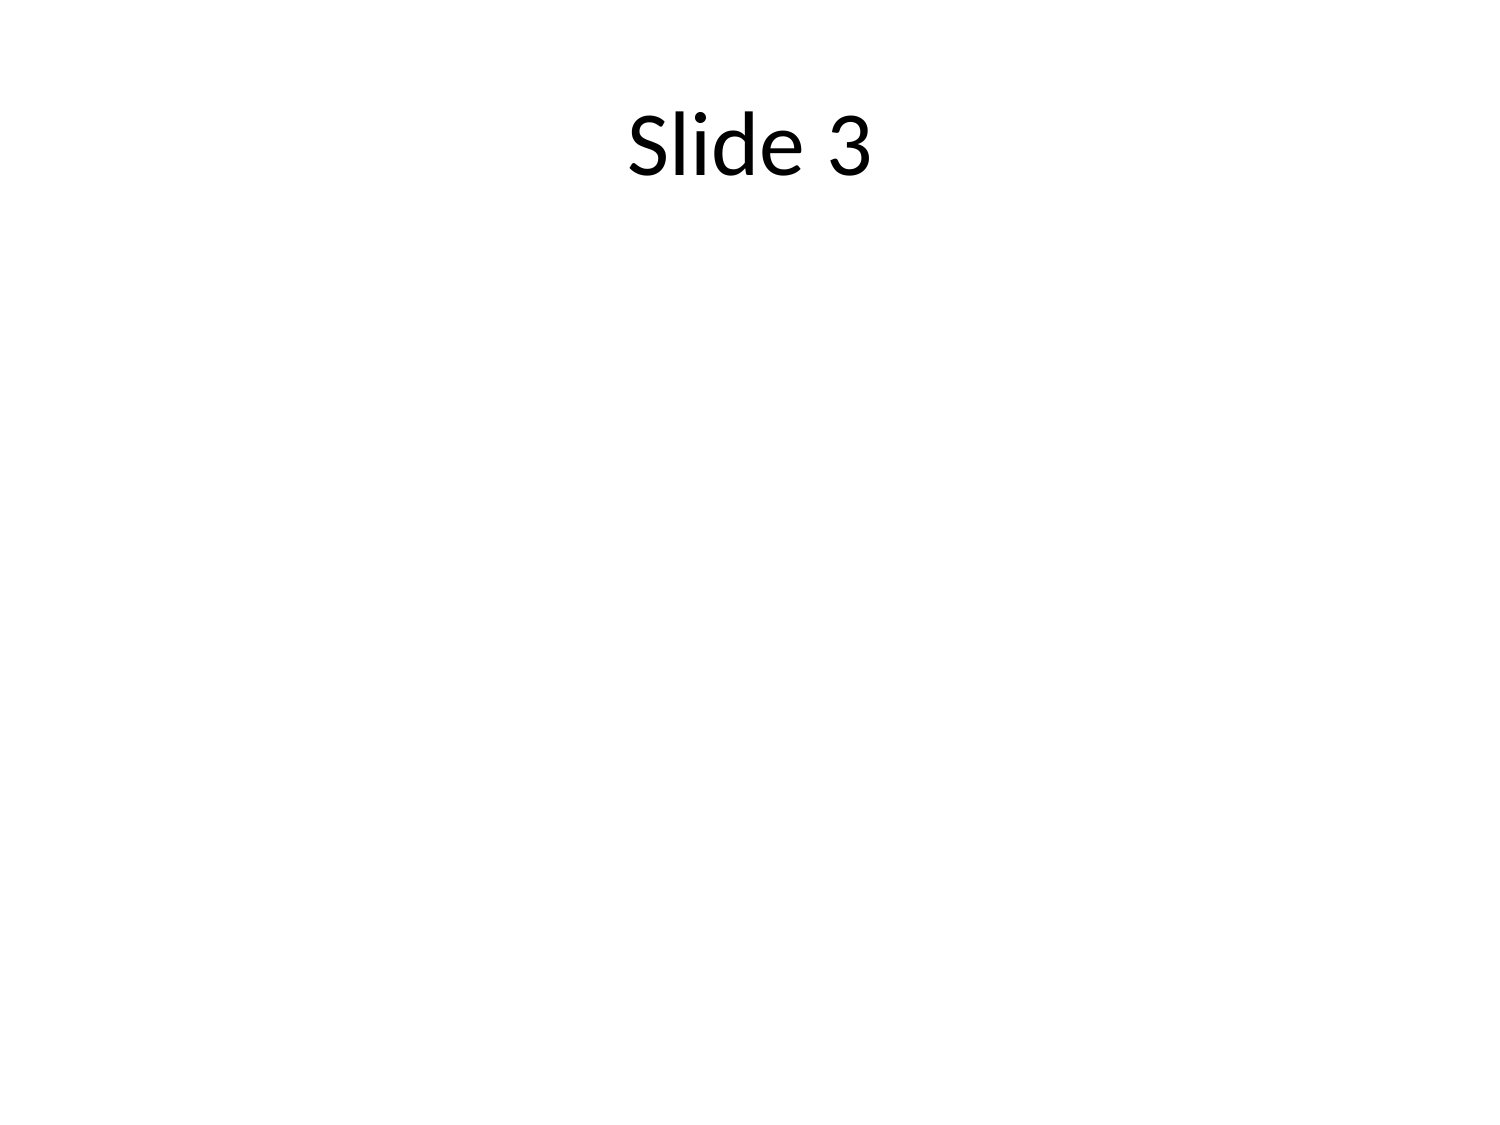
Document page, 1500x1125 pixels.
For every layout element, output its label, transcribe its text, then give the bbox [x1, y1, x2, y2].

title Slide 3 [75, 45, 1425, 233]
